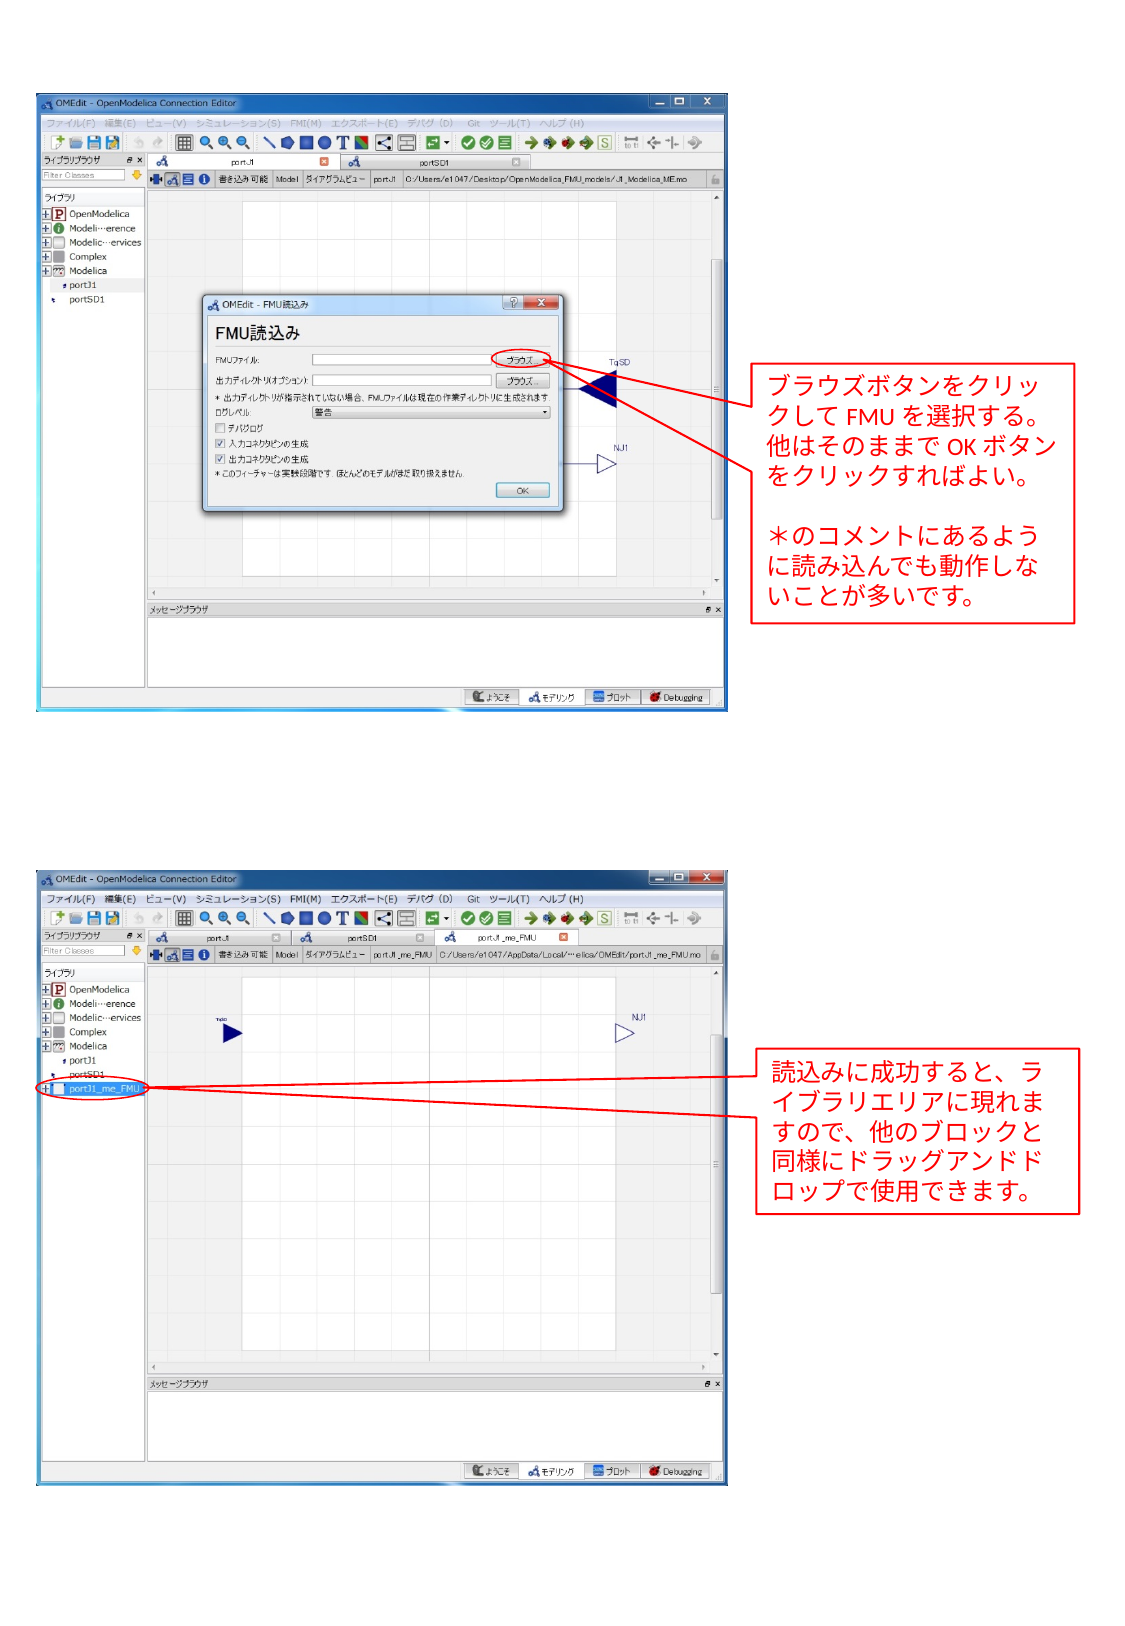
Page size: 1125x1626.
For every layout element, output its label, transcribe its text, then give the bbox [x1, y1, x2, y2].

picture [35, 869, 728, 1486]
picture [35, 93, 729, 712]
text_box 読込みに成功すると、ライブラリエリアに現れますので、他のブロックと同様にドラッグアンドドロップで使用できます。 [733, 1046, 1082, 1217]
text_box ブラウズボタンをクリックしてFMUを選択する。他はそのままでOKボタンをクリックすればよい。 ＊のコメントにあるように読み込んでも動作しないことが多いです。 [733, 361, 1077, 626]
